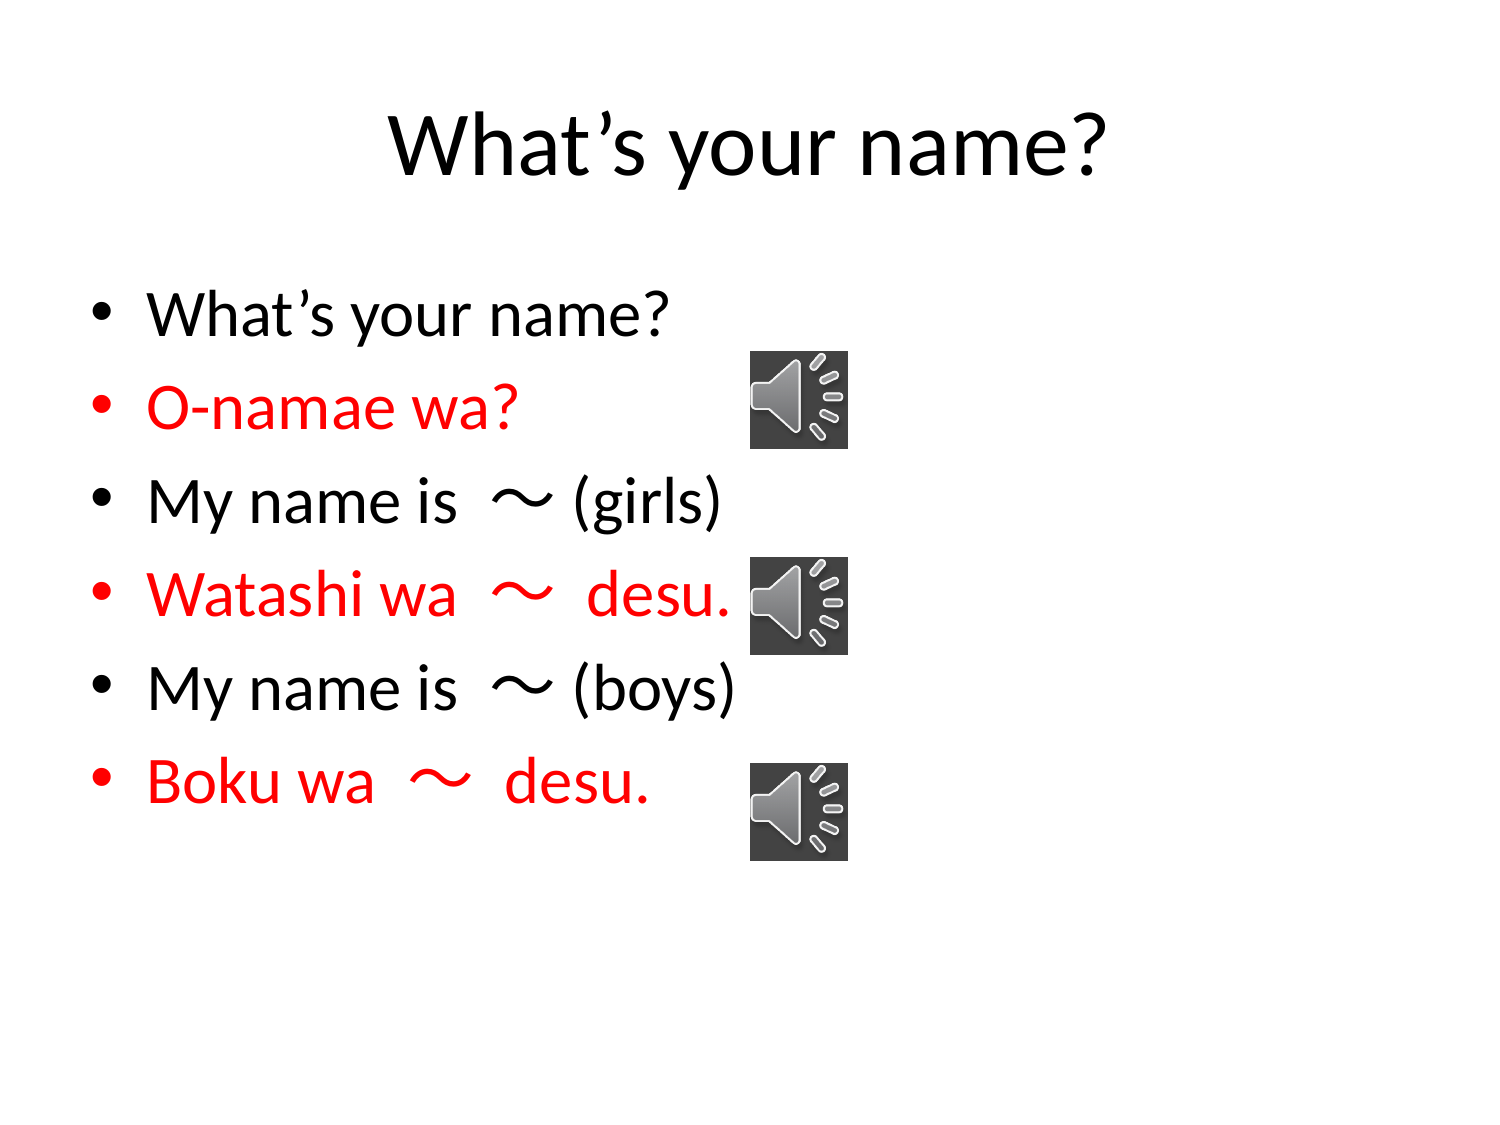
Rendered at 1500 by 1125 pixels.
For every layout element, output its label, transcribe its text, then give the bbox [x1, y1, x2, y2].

list What’s your name? O-namae wa? My name is ～(girls) Watashi wa ～ desu. My name is ～(boys) Boku wa ～ desu. [75, 262, 1425, 1005]
title What’s your name? [75, 45, 1425, 233]
picture [748, 349, 850, 451]
picture [748, 761, 850, 862]
picture [748, 555, 850, 657]
